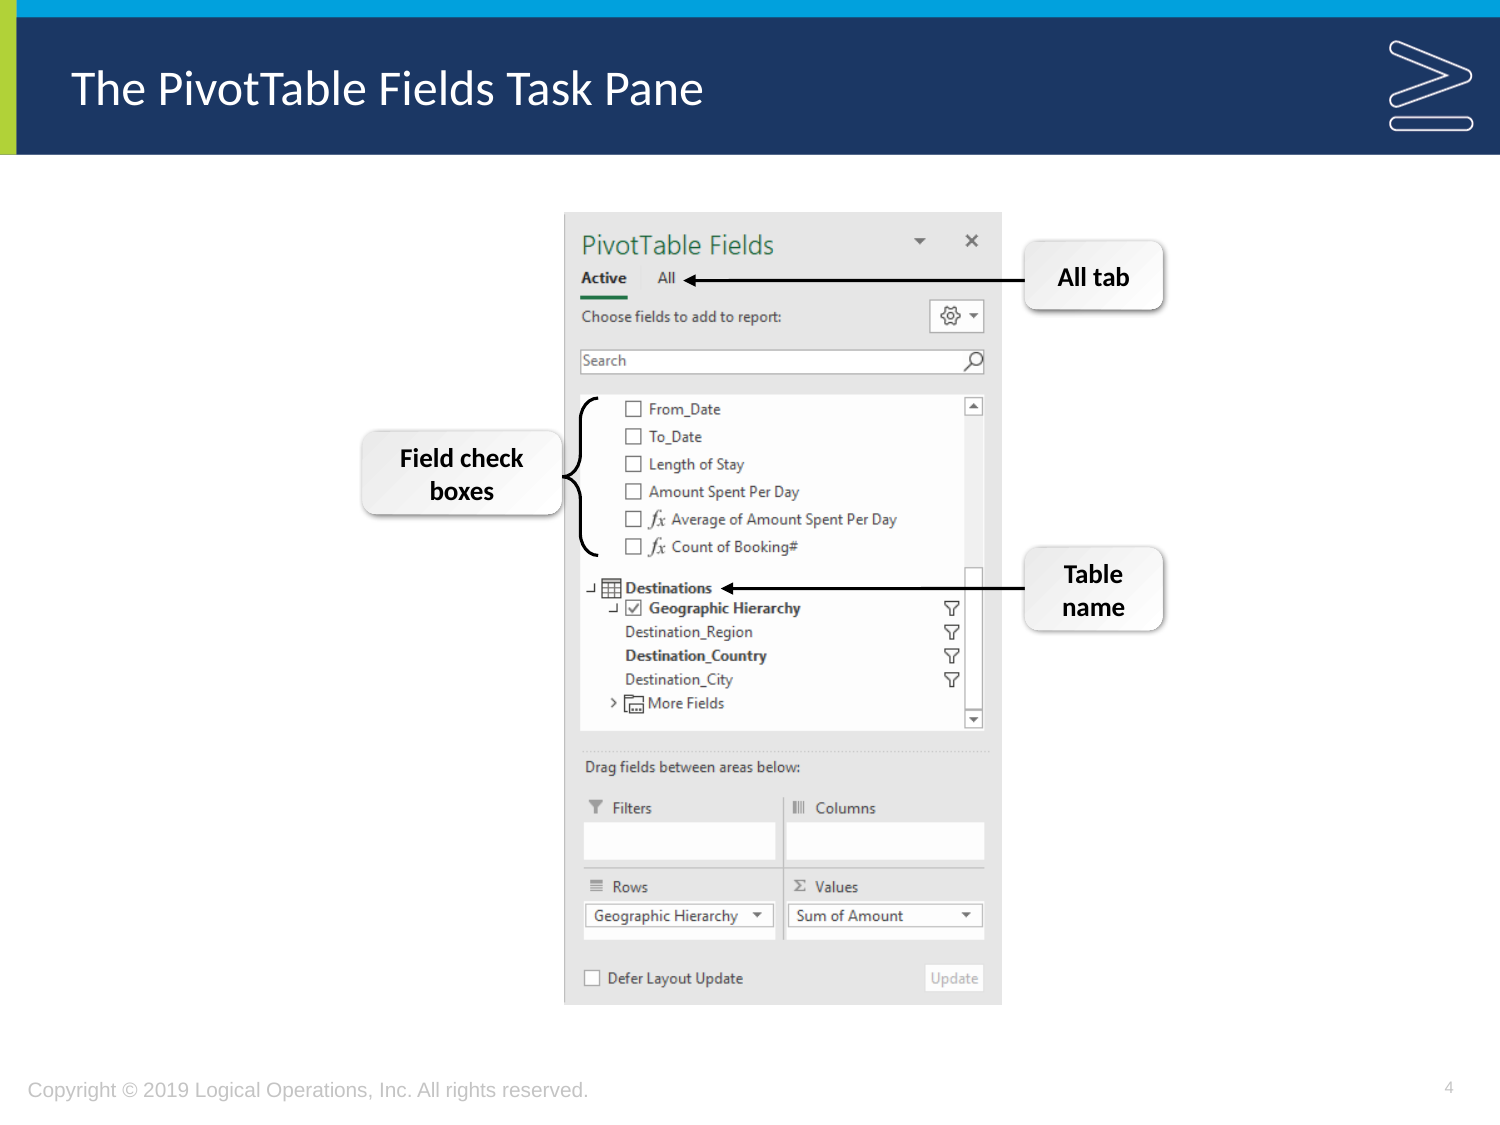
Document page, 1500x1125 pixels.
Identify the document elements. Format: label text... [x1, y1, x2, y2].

title The PivotTable Fields Task Pane [56, 16, 1350, 155]
picture [0, 0, 56, 155]
picture [564, 212, 1003, 1006]
slide_number 4 [1118, 1057, 1469, 1118]
text_box Table name [1022, 545, 1165, 633]
text_box Field check boxes [360, 429, 558, 517]
text_box All tab [1022, 239, 1165, 312]
picture [1350, 18, 1500, 155]
